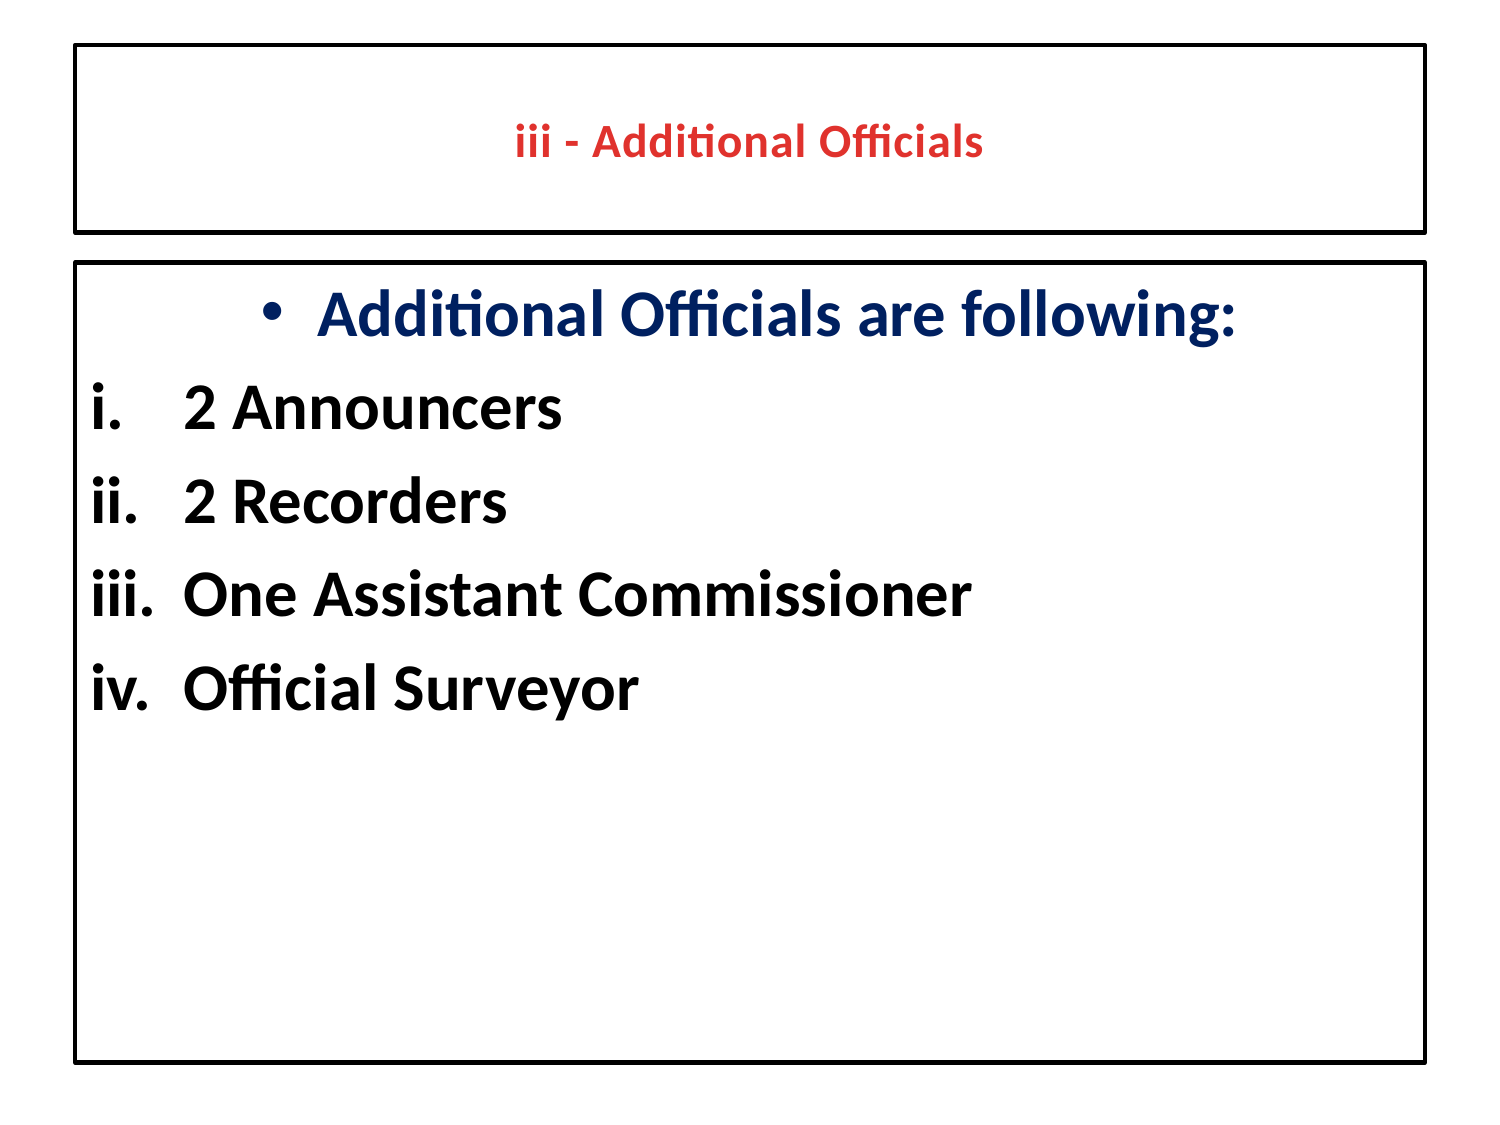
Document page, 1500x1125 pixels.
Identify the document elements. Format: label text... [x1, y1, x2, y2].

list Additional Officials are following: 2 Announcers 2 Recorders One Assistant Commissioner Official Surveyor [73, 260, 1427, 1065]
title iii - Additional Officials [73, 43, 1427, 235]
